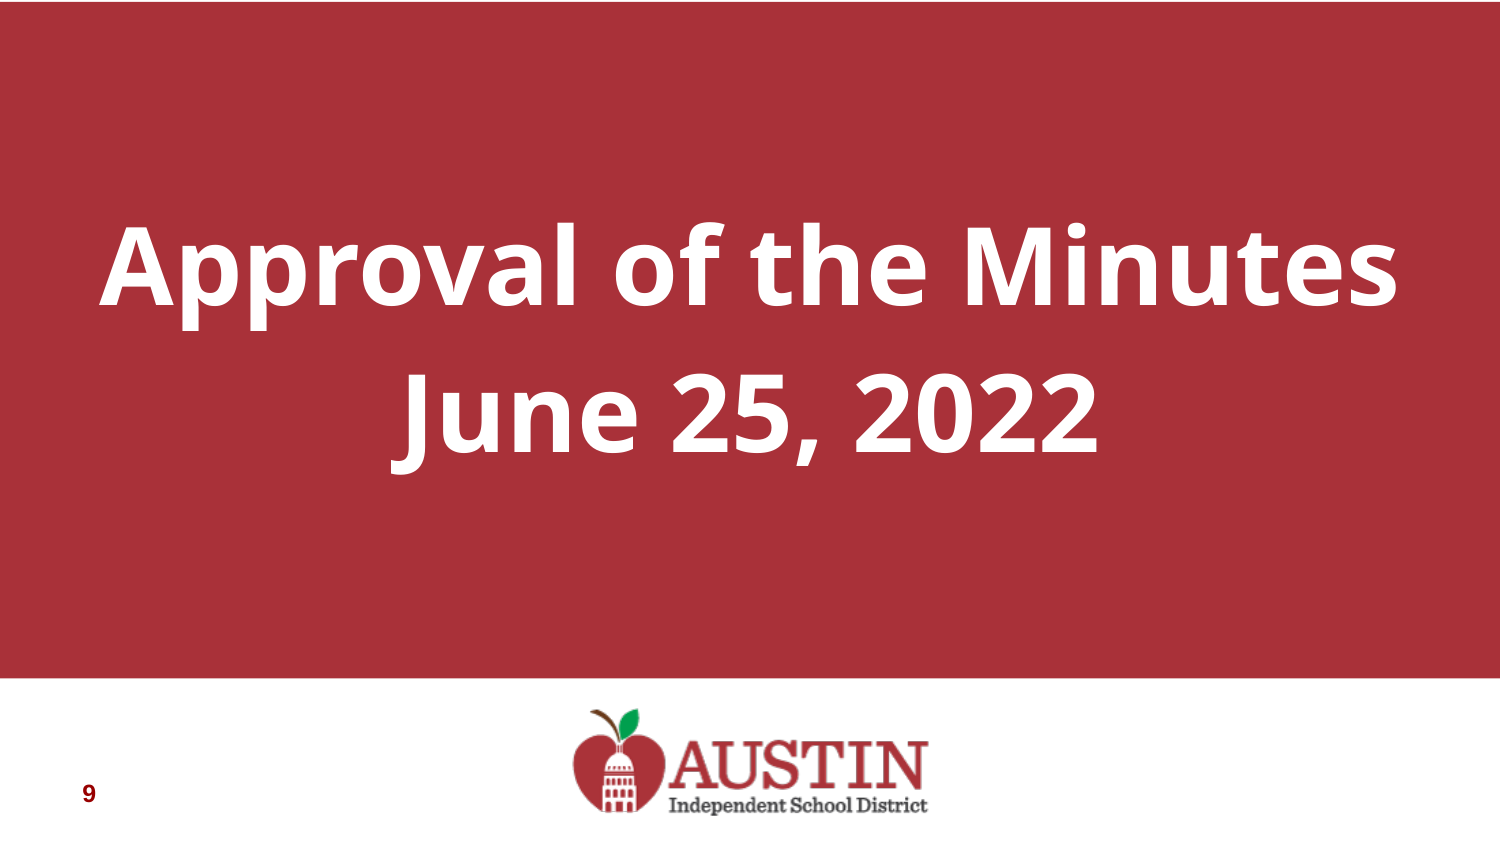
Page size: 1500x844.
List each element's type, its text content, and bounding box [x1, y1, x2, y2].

title Approval of the Minutes June 25, 2022 [51, 29, 1449, 644]
picture [565, 692, 934, 831]
slide_number ‹#› [21, 761, 112, 827]
text_box [0, 1, 1500, 679]
